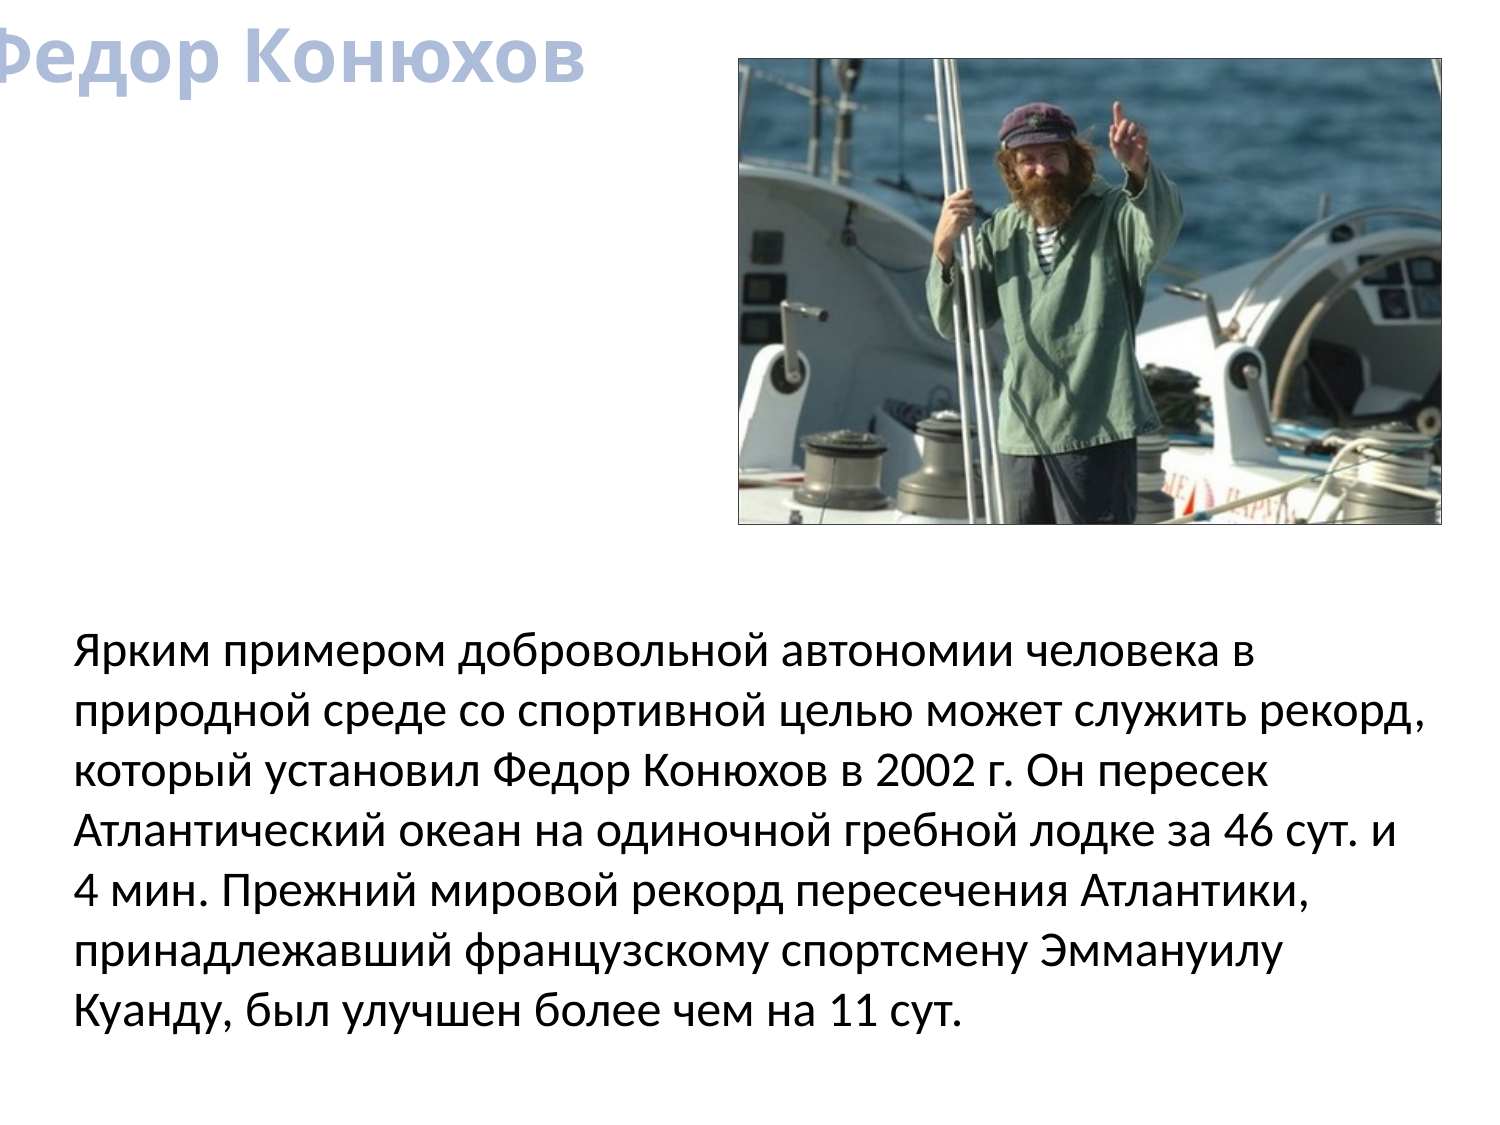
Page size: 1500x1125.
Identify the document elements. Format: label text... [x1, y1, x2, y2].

text_box Ярким примером добровольной автономии человека в природной среде со спортивной целью может служить рекорд, который установил Федор Конюхов в 2002 г. Он пересек Атлантический океан на одиночной гребной лодке за 46 сут. и 4 мин. Прежний мировой рекорд пересечения Атлантики, принадлежавший французскому спортсмену Эммануилу Куанду, был улучшен более чем на 11 сут. [58, 609, 1442, 1045]
picture [737, 58, 1442, 525]
text_box Федор Конюхов [0, 0, 603, 105]
